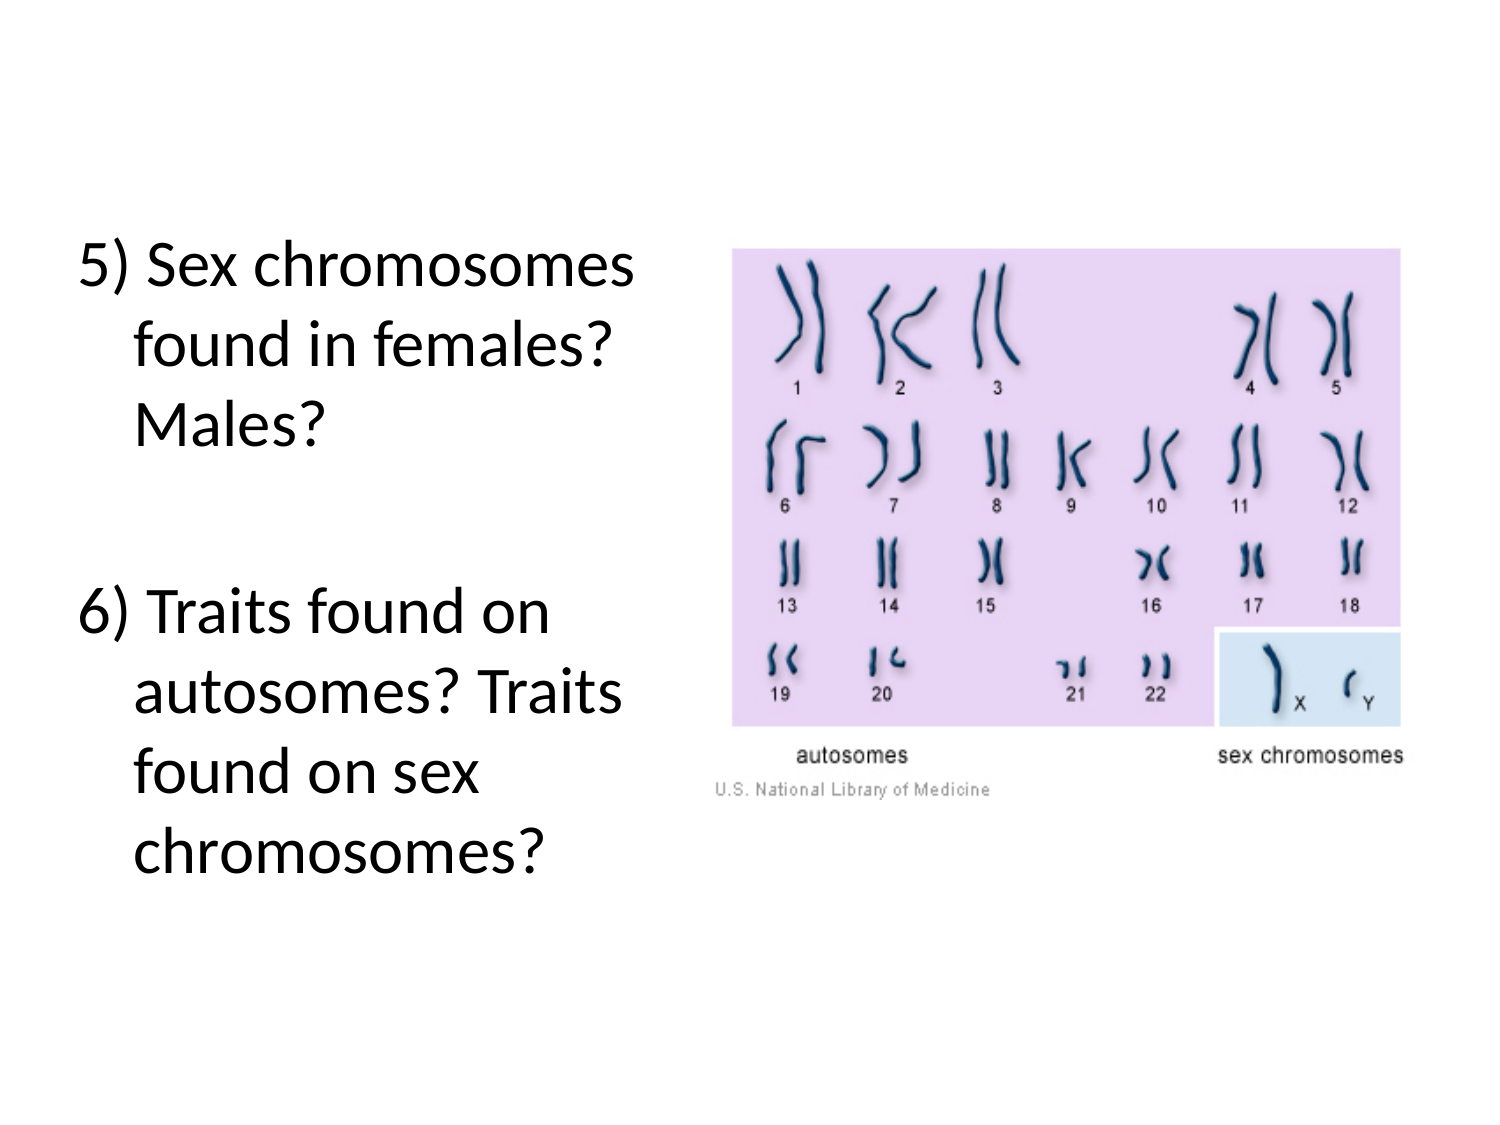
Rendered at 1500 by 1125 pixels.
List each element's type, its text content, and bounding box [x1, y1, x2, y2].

list 5) Sex chromosomes found in females? Males? 6) Traits found on autosomes? Traits found on sex chromosomes? [62, 212, 688, 955]
picture [699, 224, 1438, 801]
